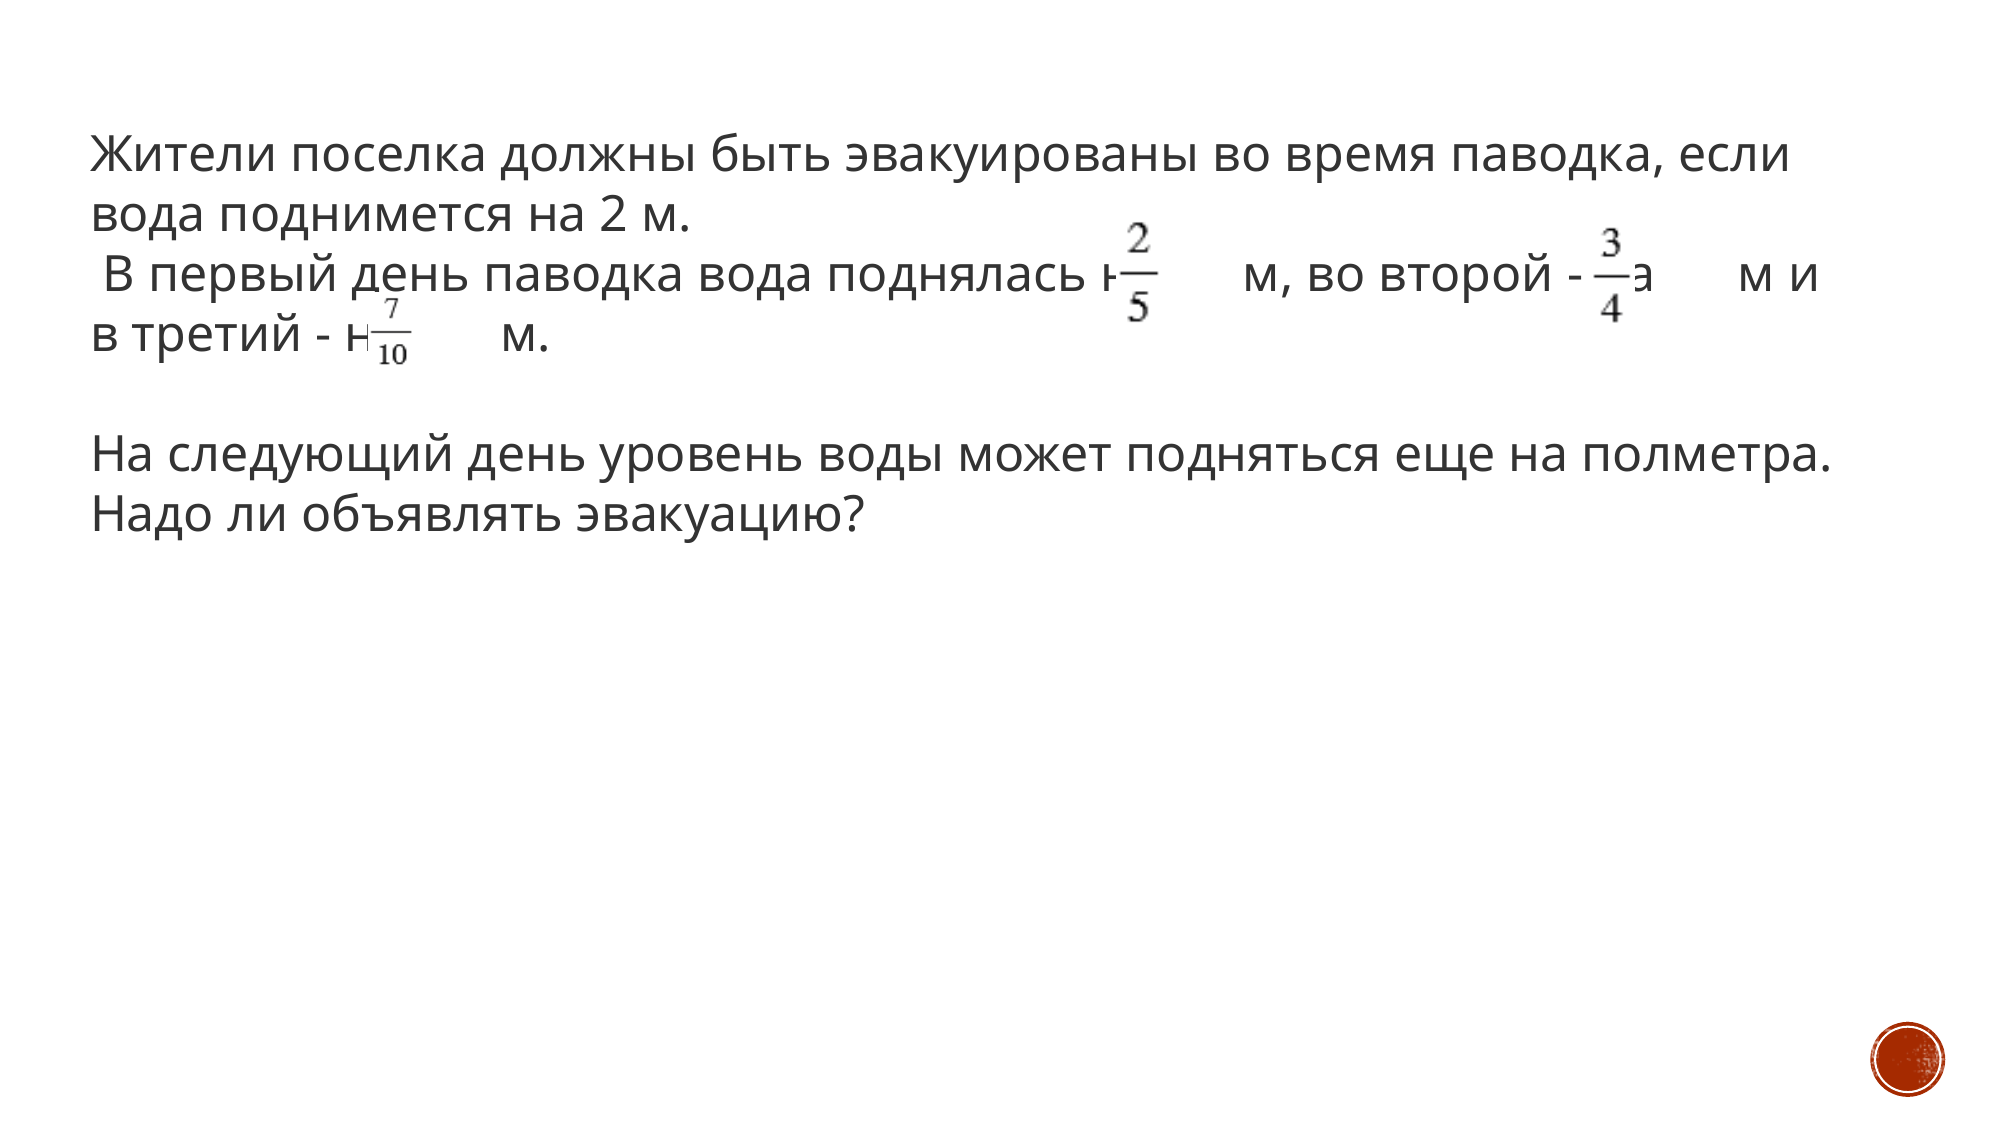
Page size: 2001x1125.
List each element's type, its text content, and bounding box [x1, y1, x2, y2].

picture [1590, 222, 1635, 332]
picture [368, 292, 415, 371]
text_box Жители поселка должны быть эвакуированы во время паводка, если вода поднимется на 2 м. В первый день паводка вода поднялась на м, во второй - на м и в третий - на м. На следующий день уровень воды может подняться еще на полметра. Надо ли объявлять эвакуацию? [75, 113, 1862, 549]
picture [1116, 216, 1161, 332]
